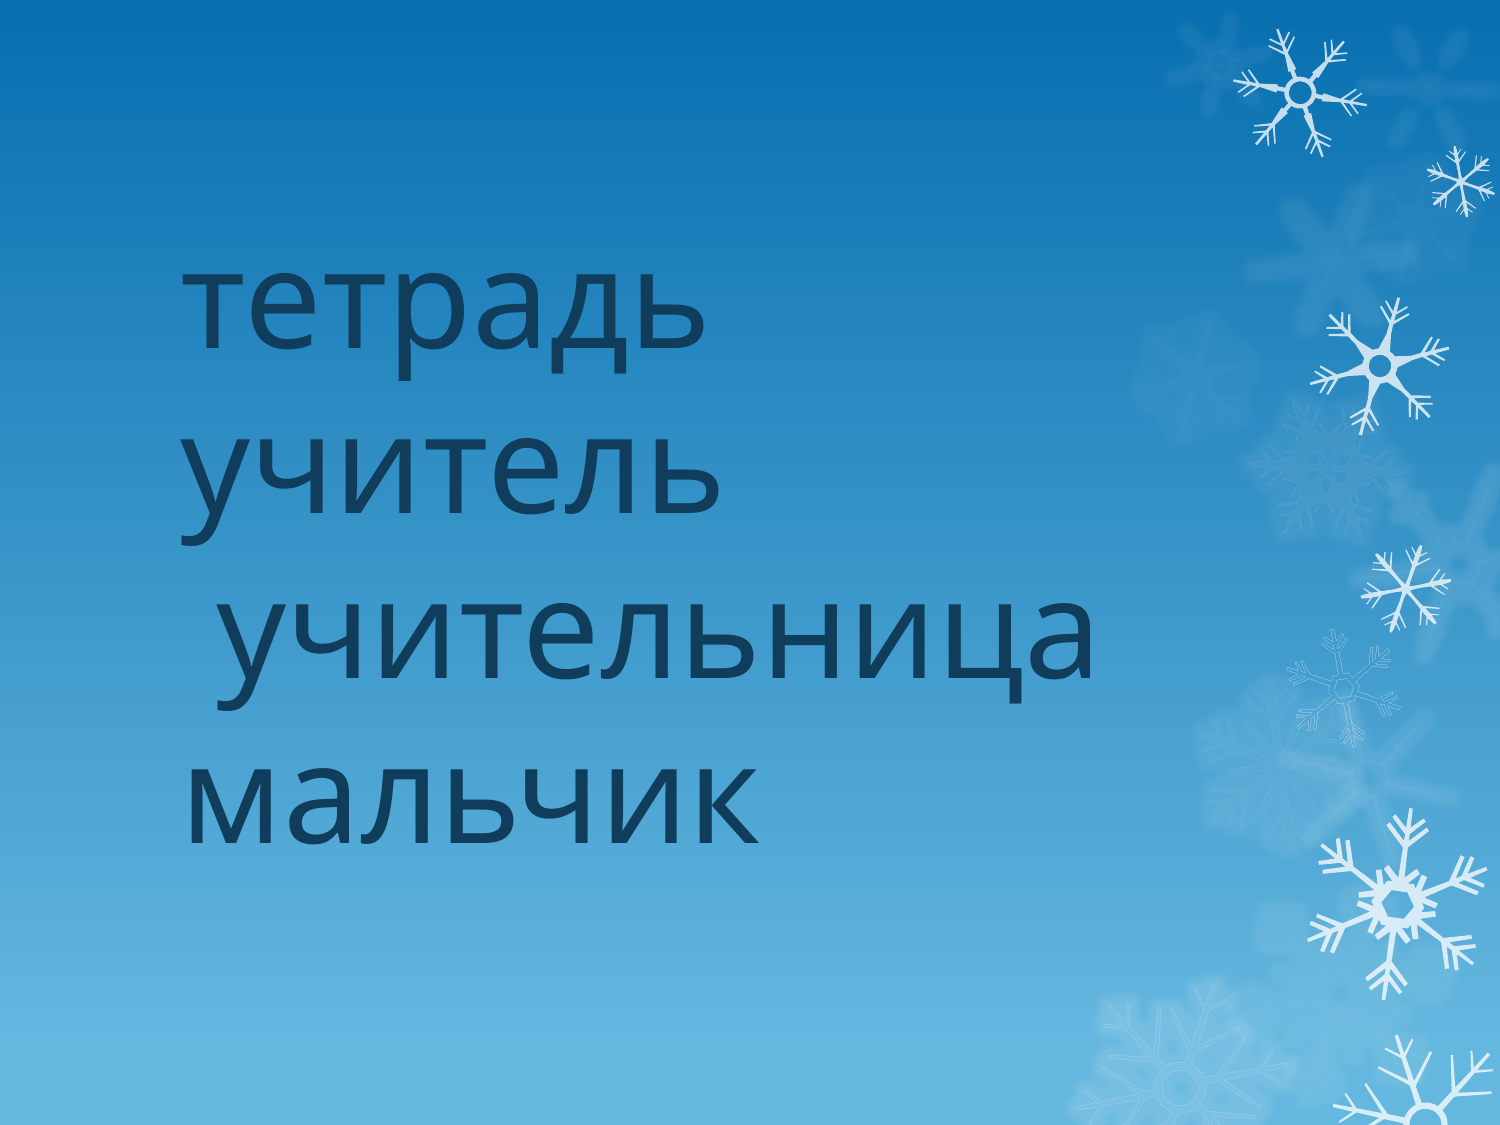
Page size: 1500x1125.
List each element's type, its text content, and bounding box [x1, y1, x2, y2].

title тетрадь учитель учительница мальчик [165, 70, 1335, 1012]
